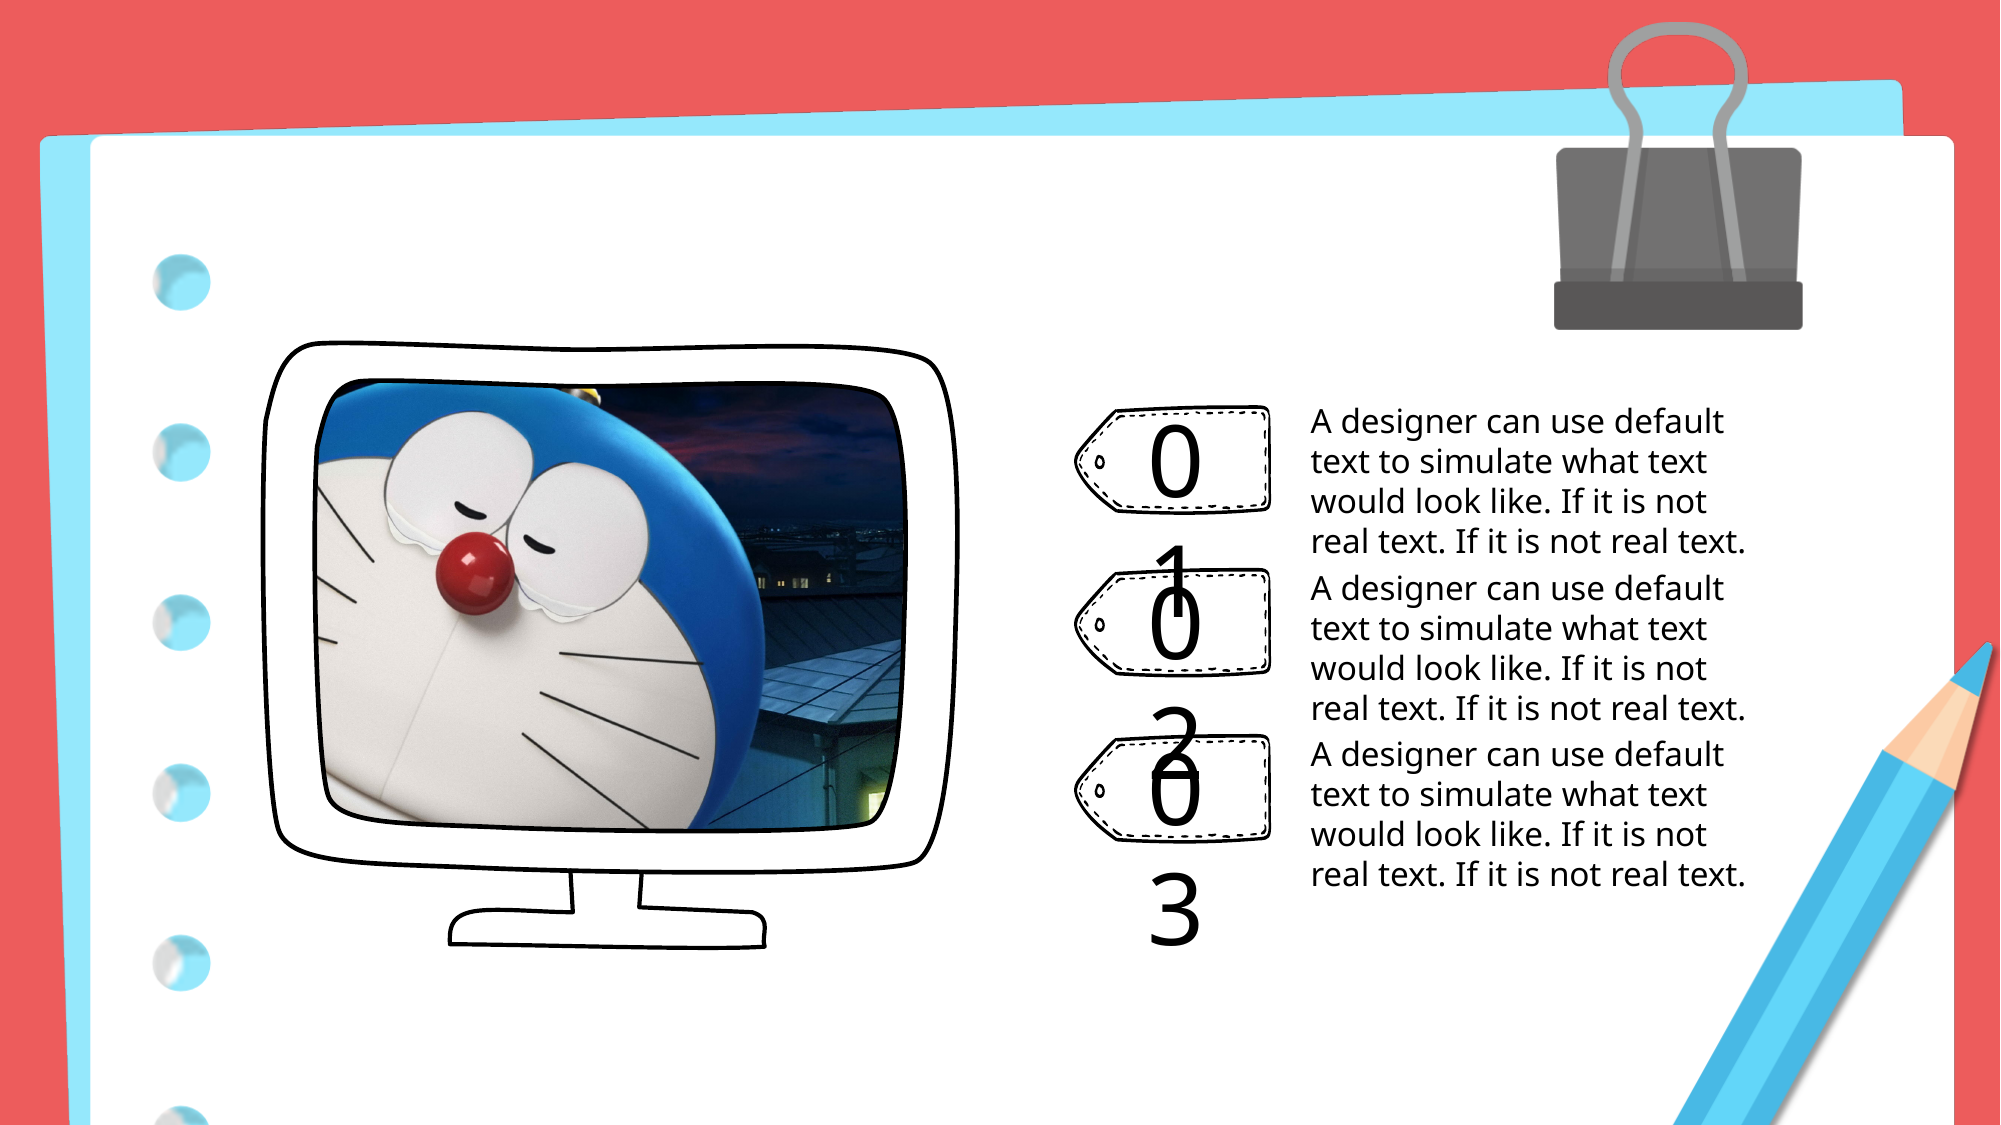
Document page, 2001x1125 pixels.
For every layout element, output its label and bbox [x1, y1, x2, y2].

picture [39, 22, 2001, 1125]
text_box [1073, 404, 1272, 516]
text_box [1073, 733, 1272, 844]
text_box [1073, 567, 1272, 678]
